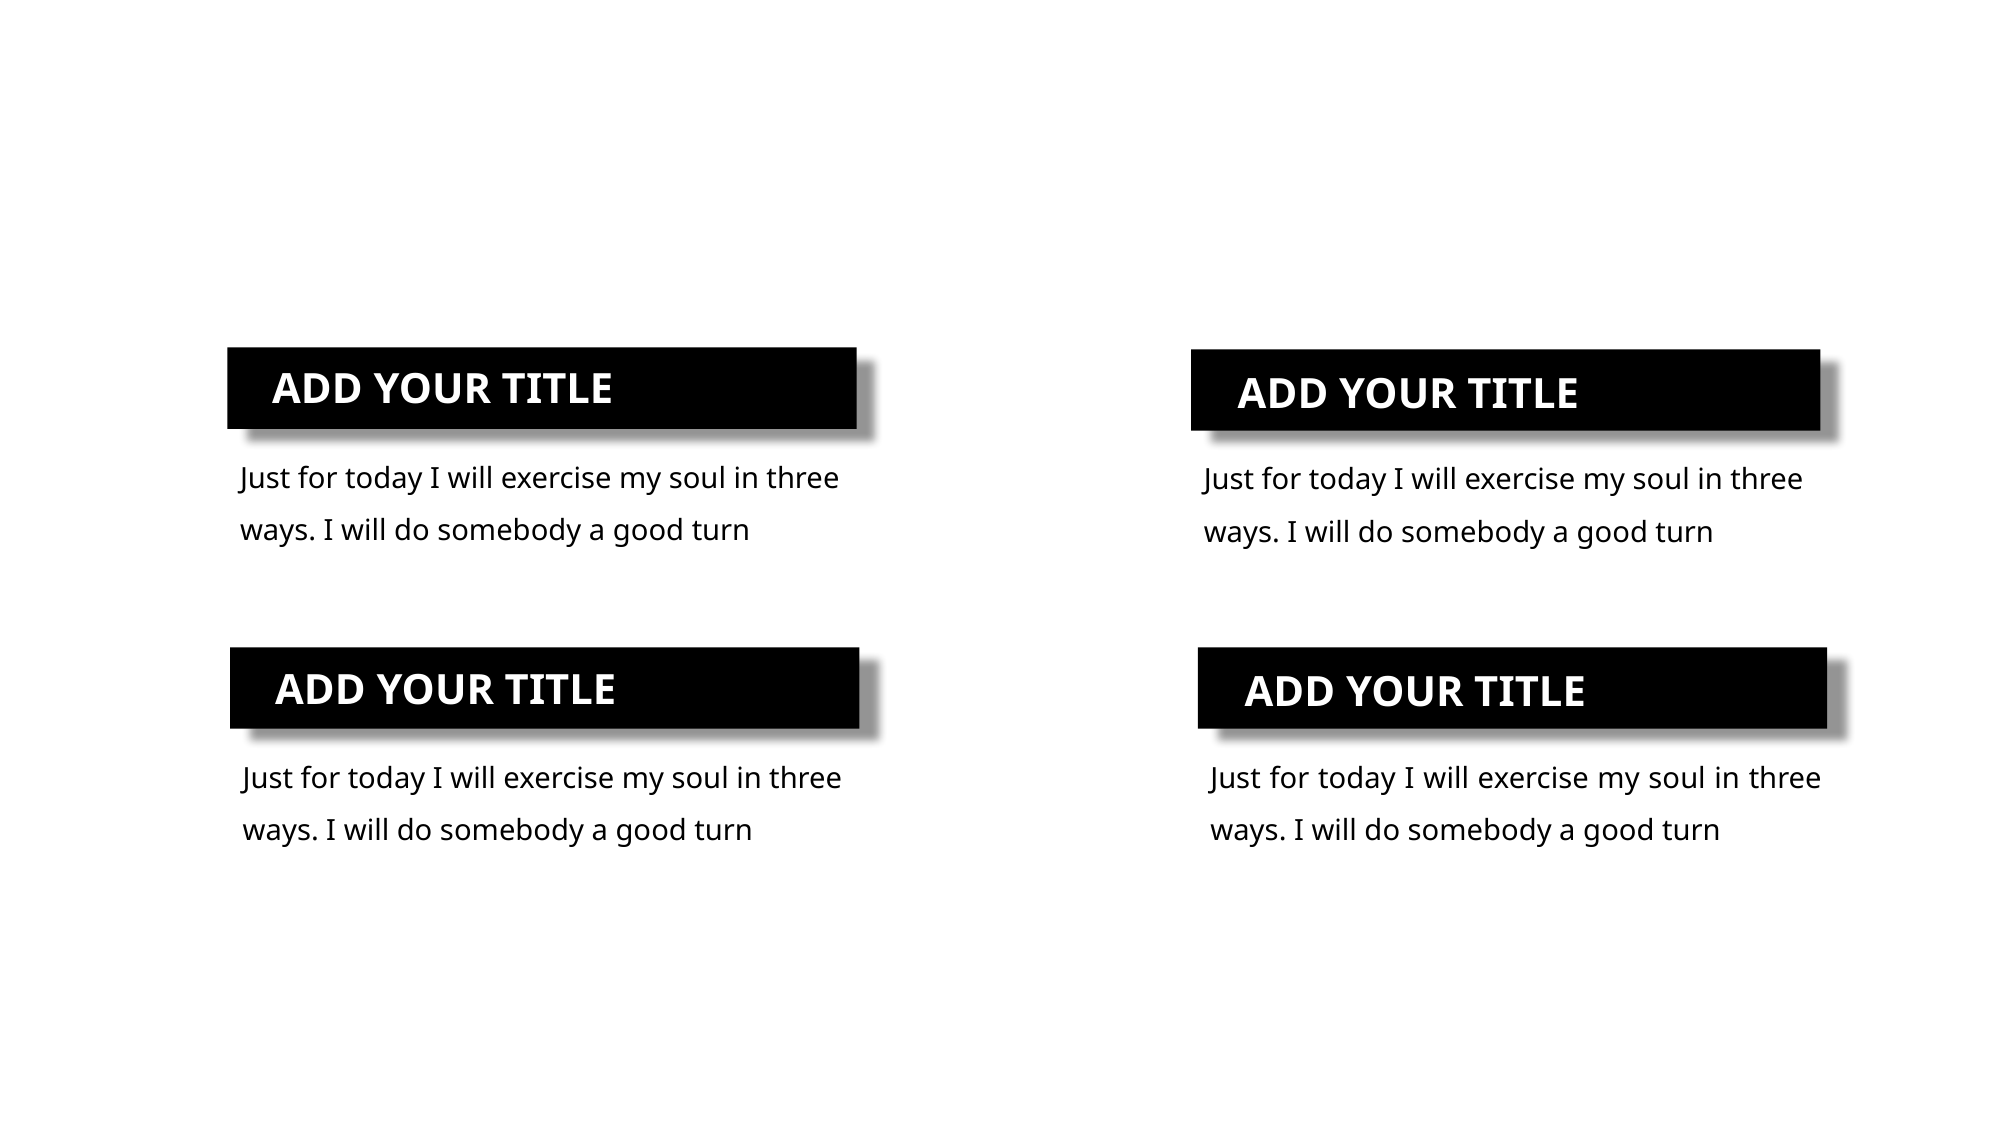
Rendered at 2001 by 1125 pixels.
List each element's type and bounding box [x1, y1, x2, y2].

text_box [227, 647, 870, 909]
text_box [225, 347, 867, 609]
text_box [1188, 349, 1831, 611]
text_box [1195, 647, 1838, 909]
